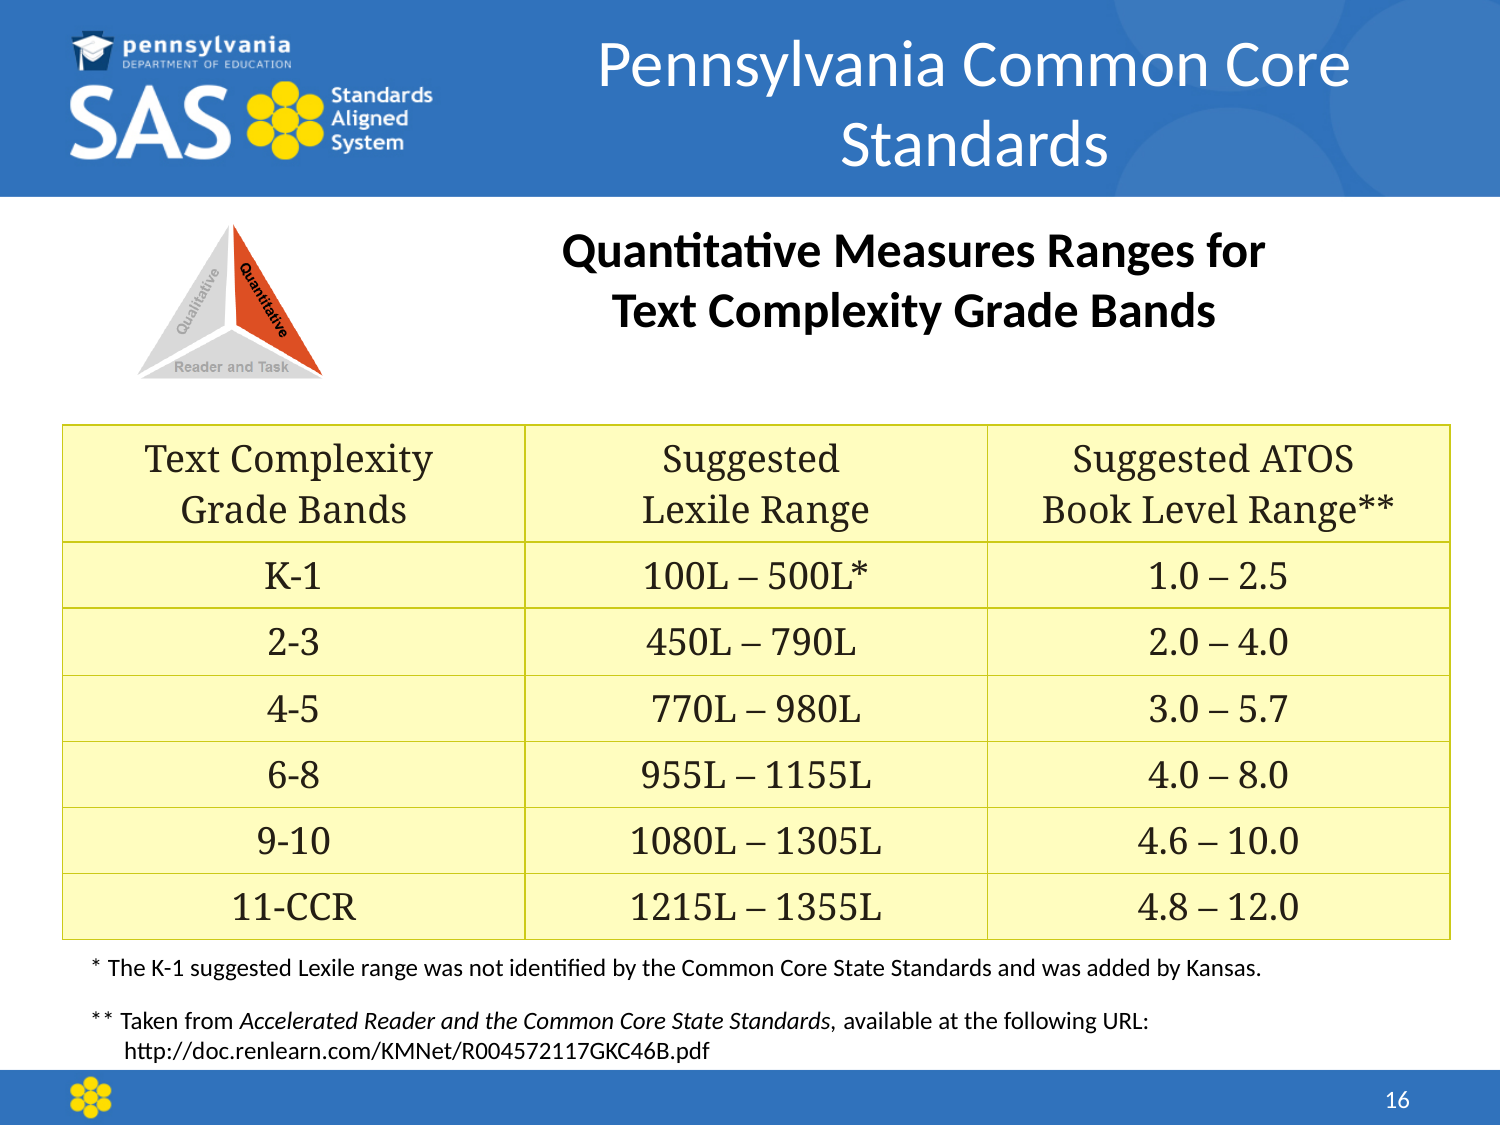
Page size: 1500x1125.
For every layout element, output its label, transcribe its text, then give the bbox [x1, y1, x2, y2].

table_cell 450L – 790L [526, 609, 987, 675]
table_cell 4.6 – 10.0 [988, 808, 1449, 873]
table_cell 100L – 500L* [526, 543, 987, 607]
picture [0, 0, 1500, 1125]
table_header Suggested Lexile Range [526, 426, 987, 541]
text_box Pennsylvania Common Core Standards [449, 12, 1500, 188]
table_cell 1215L – 1355L [526, 874, 987, 939]
table_cell K-1 [63, 543, 524, 607]
table_cell 4-5 [63, 676, 524, 741]
table_cell 1080L – 1305L [526, 808, 987, 873]
table_cell 9-10 [63, 808, 524, 873]
table_cell 3.0 – 5.7 [988, 676, 1449, 741]
table_cell 770L – 980L [526, 676, 987, 741]
table_cell 2.0 – 4.0 [988, 609, 1449, 675]
text_box * The K-1 suggested Lexile range was not identified by the Common Core State Standards and was added by Kansas. ** Taken from Accelerated Reader and the Common Core State Standards, available at the following URL: http://doc.renlearn.com/KMNet/R004572117GKC46B.pdf [75, 944, 1450, 1072]
table_cell 6-8 [63, 742, 524, 807]
table_header Suggested ATOS Book Level Range** [988, 426, 1449, 541]
slide_number 16 [1247, 1072, 1425, 1125]
table_header Text Complexity Grade Bands [63, 426, 524, 541]
table_cell 2-3 [63, 609, 524, 675]
table_cell 4.0 – 8.0 [988, 742, 1449, 807]
table_cell 1.0 – 2.5 [988, 543, 1449, 607]
table_cell 4.8 – 12.0 [988, 874, 1449, 939]
table_cell 11-CCR [63, 874, 524, 939]
table_cell 955L – 1155L [526, 742, 987, 807]
text_box Quantitative Measures Ranges for Text Complexity Grade Bands [451, 209, 1389, 345]
